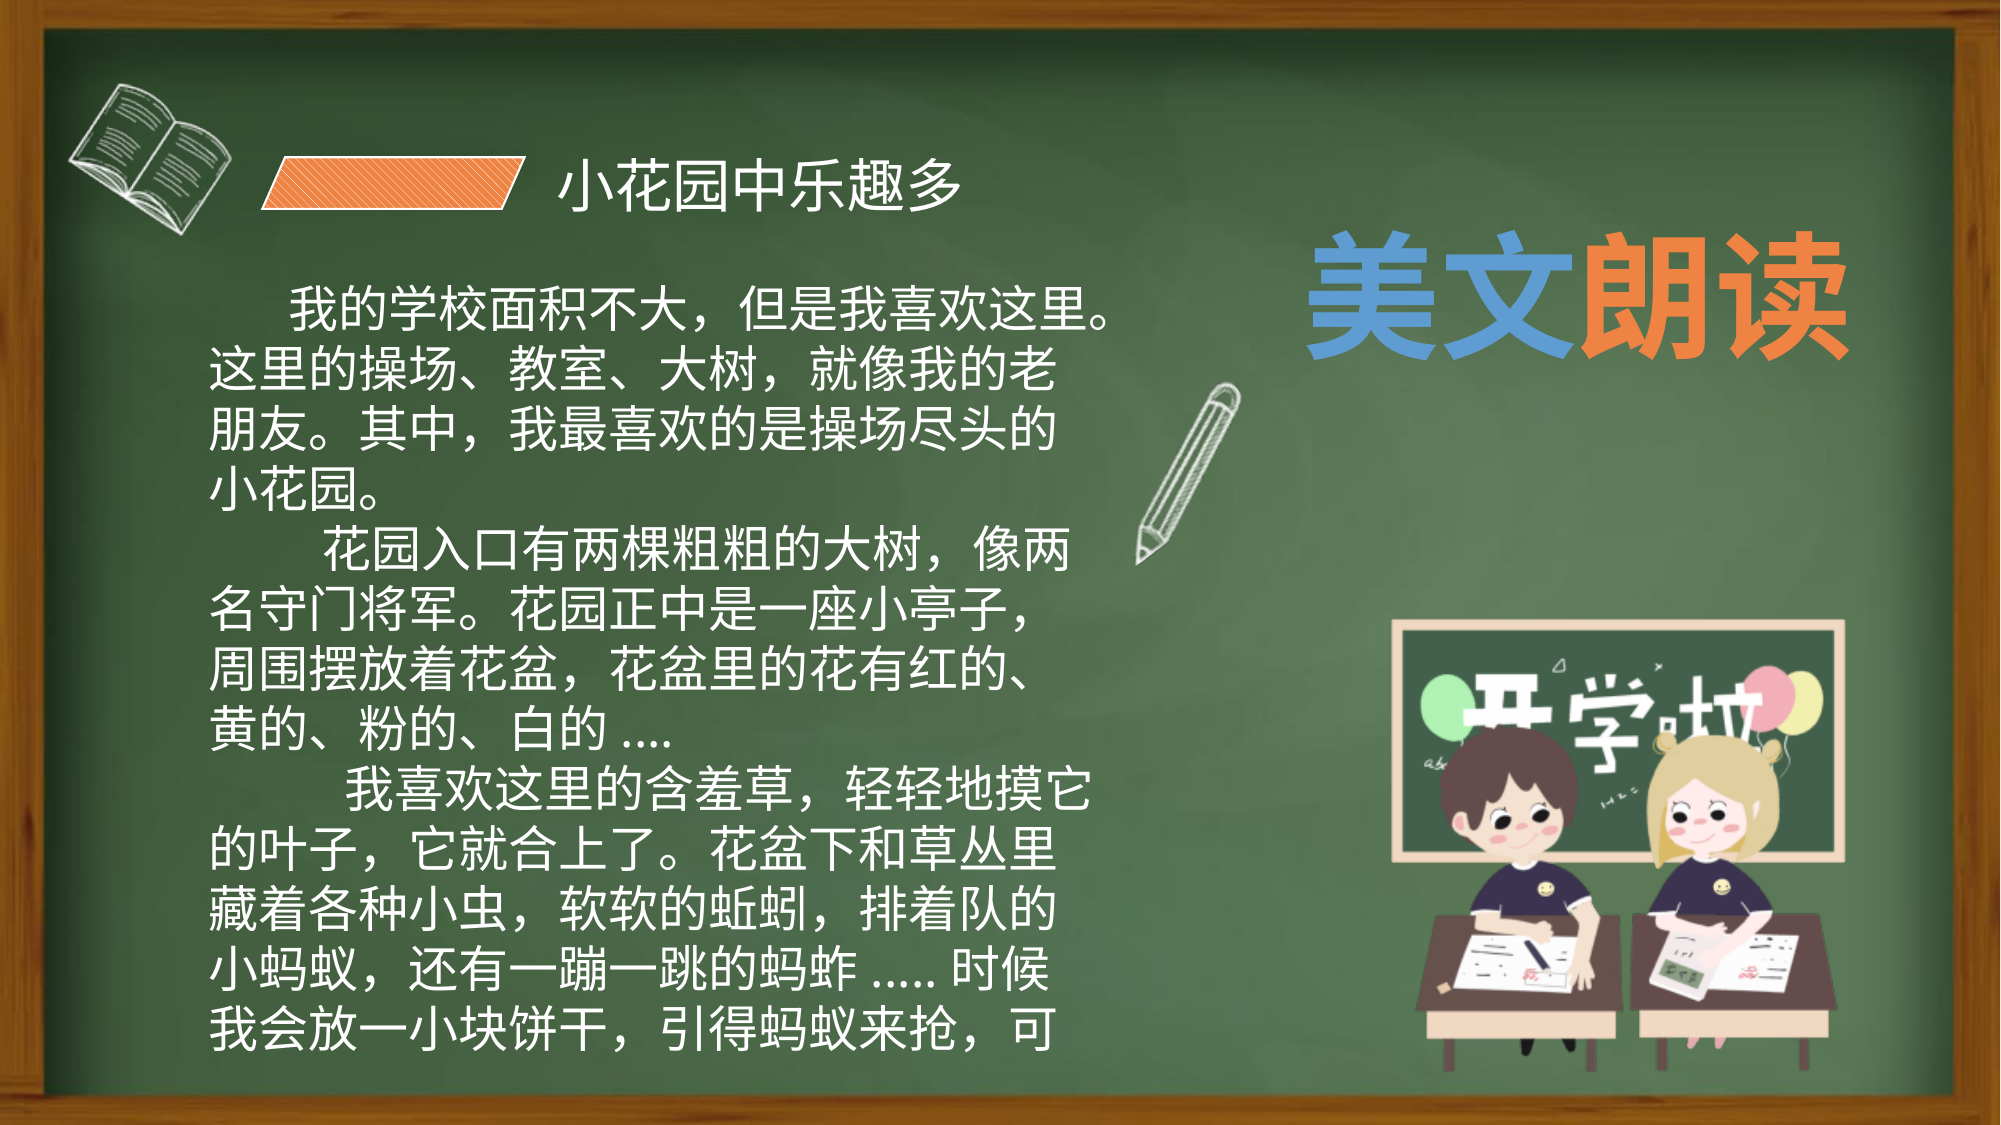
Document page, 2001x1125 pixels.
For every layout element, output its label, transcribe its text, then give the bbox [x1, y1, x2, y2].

text_box 我的学校面积不大，但是我喜欢这里。这里的操场、教室、大树，就像我的老朋友。其中，我最喜欢的是操场尽头的小花园。 花园入口有两棵粗粗的大树，像两名守门将军。花园正中是一座小亭子，周围摆放着花盆，花盆里的花有红的、黄的、粉的、白的.... 我喜欢这里的含羞草，轻轻地摸它的叶子，它就合上了。花盆下和草丛里藏着各种小虫，软软的蚯蚓，排着队的小蚂蚁，还有一蹦一跳的蚂蚱.....时候我会放一小块饼干，引得蚂蚁来抢，可 [193, 270, 1114, 1065]
text_box 美文朗读 [1268, 203, 1887, 384]
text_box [262, 142, 1032, 229]
picture [0, 0, 2001, 1125]
